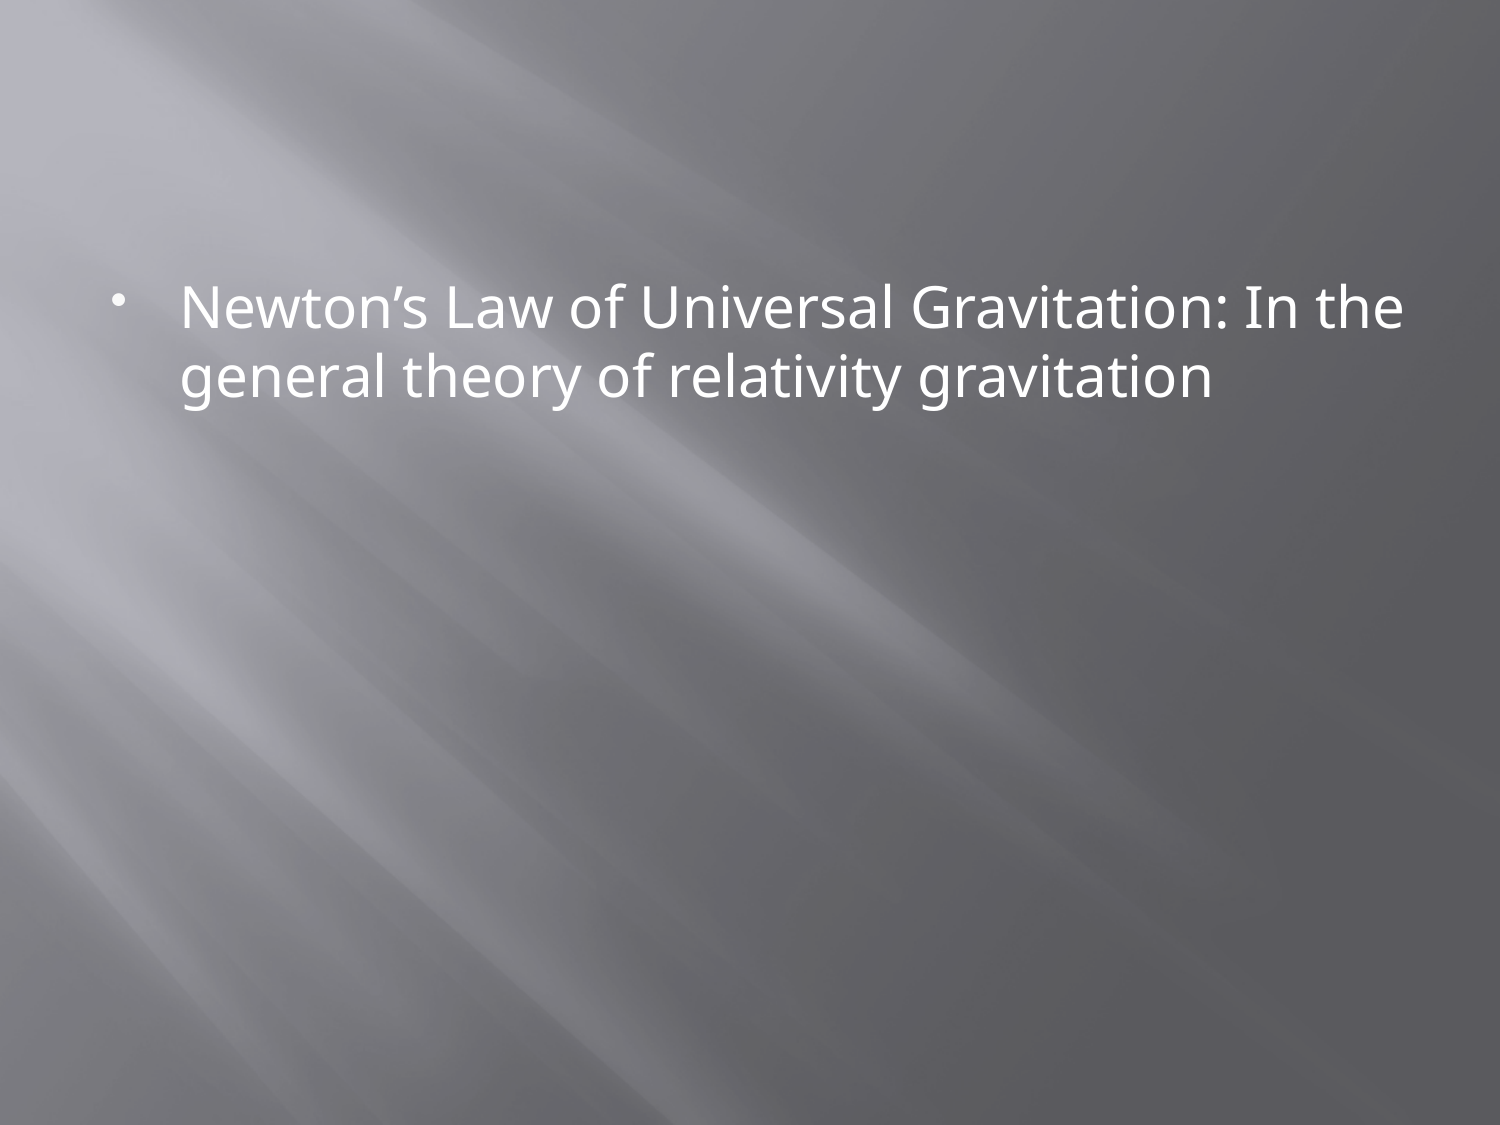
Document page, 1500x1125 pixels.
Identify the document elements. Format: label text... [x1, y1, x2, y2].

list Newton’s Law of Universal Gravitation: In the general theory of relativity gravitation [75, 262, 1425, 1035]
